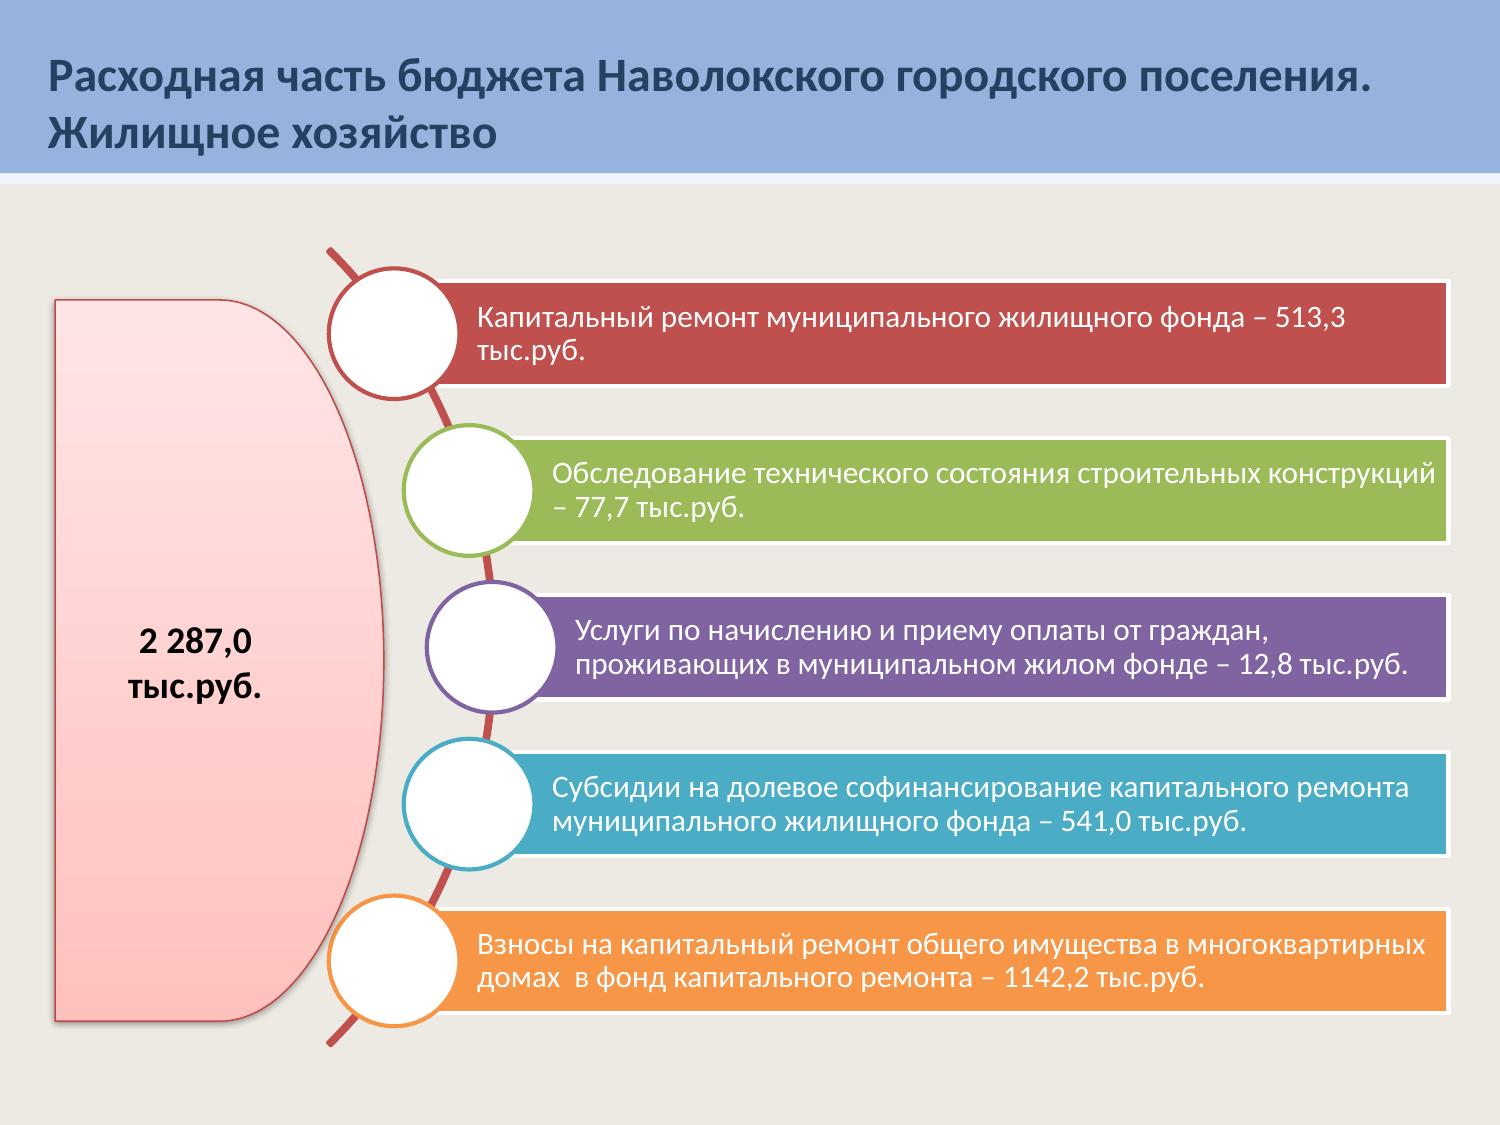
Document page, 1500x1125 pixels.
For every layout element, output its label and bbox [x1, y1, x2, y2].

picture [0, 0, 1500, 1125]
text_box [315, 228, 1461, 1066]
